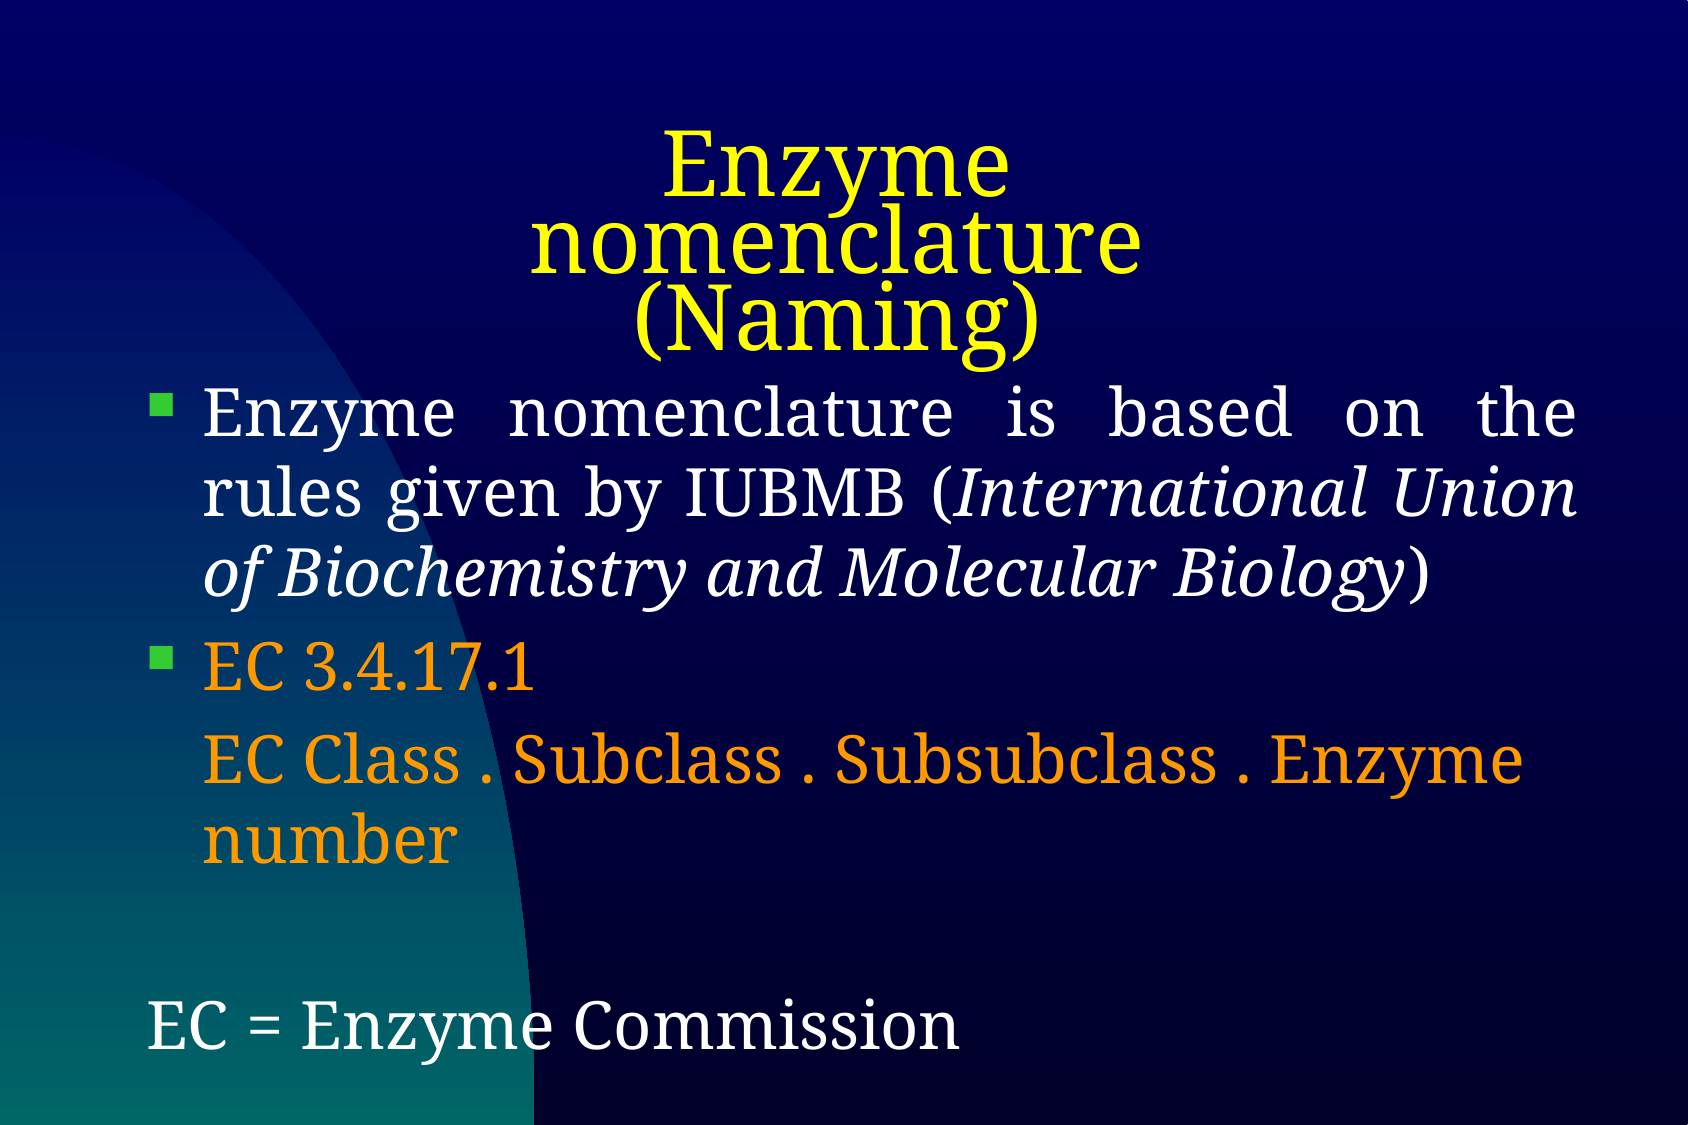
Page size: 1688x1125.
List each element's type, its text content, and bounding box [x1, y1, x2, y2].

title Enzyme nomenclature (Naming) [347, 125, 1328, 362]
list Enzyme nomenclature is based on the rules given by IUBMB (International Union of Biochemistry and Molecular Biology) EC 3.4.17.1 EC Class . Subclass . Subsubclass . Enzyme number EC = Enzyme Commission [131, 362, 1594, 1075]
